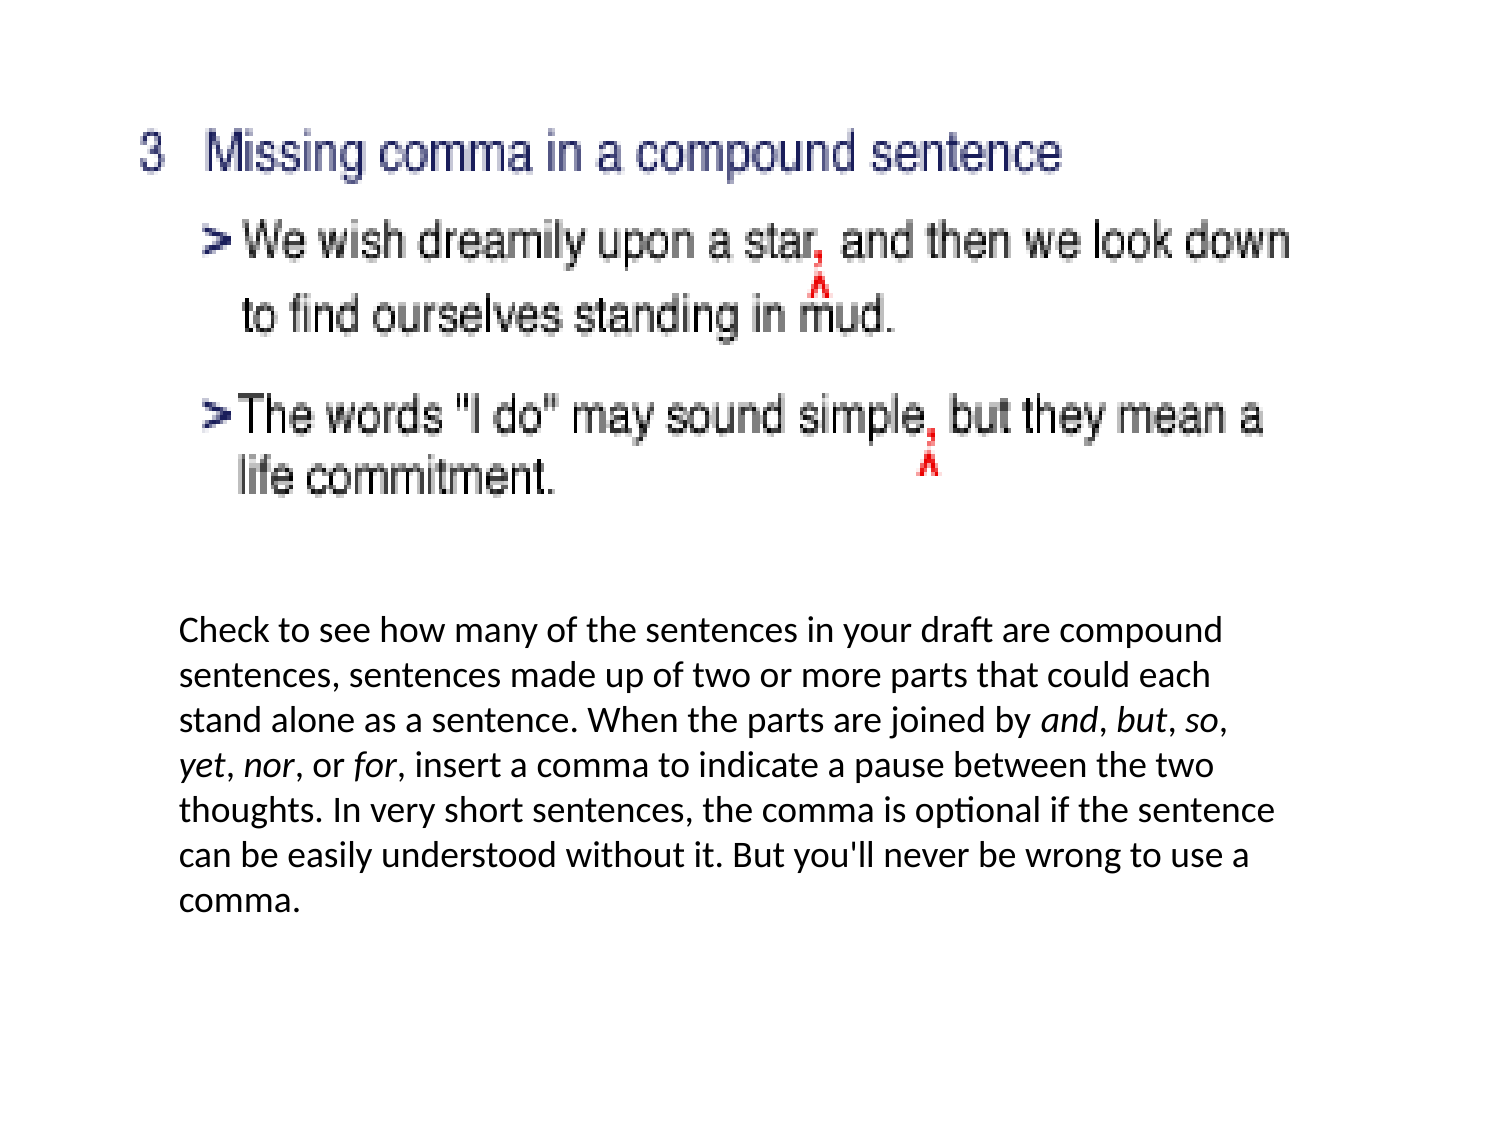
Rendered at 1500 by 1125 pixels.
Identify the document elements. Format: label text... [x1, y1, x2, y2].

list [140, 128, 1290, 516]
text_box Check to see how many of the sentences in your draft are compound sentences, sentences made up of two or more parts that could each stand alone as a sentence. When the parts are joined by and, but, so, yet, nor, or for, insert a comma to indicate a pause between the two thoughts. In very short sentences, the comma is optional if the sentence can be easily understood without it. But you'll never be wrong to use a comma. [164, 597, 1301, 928]
